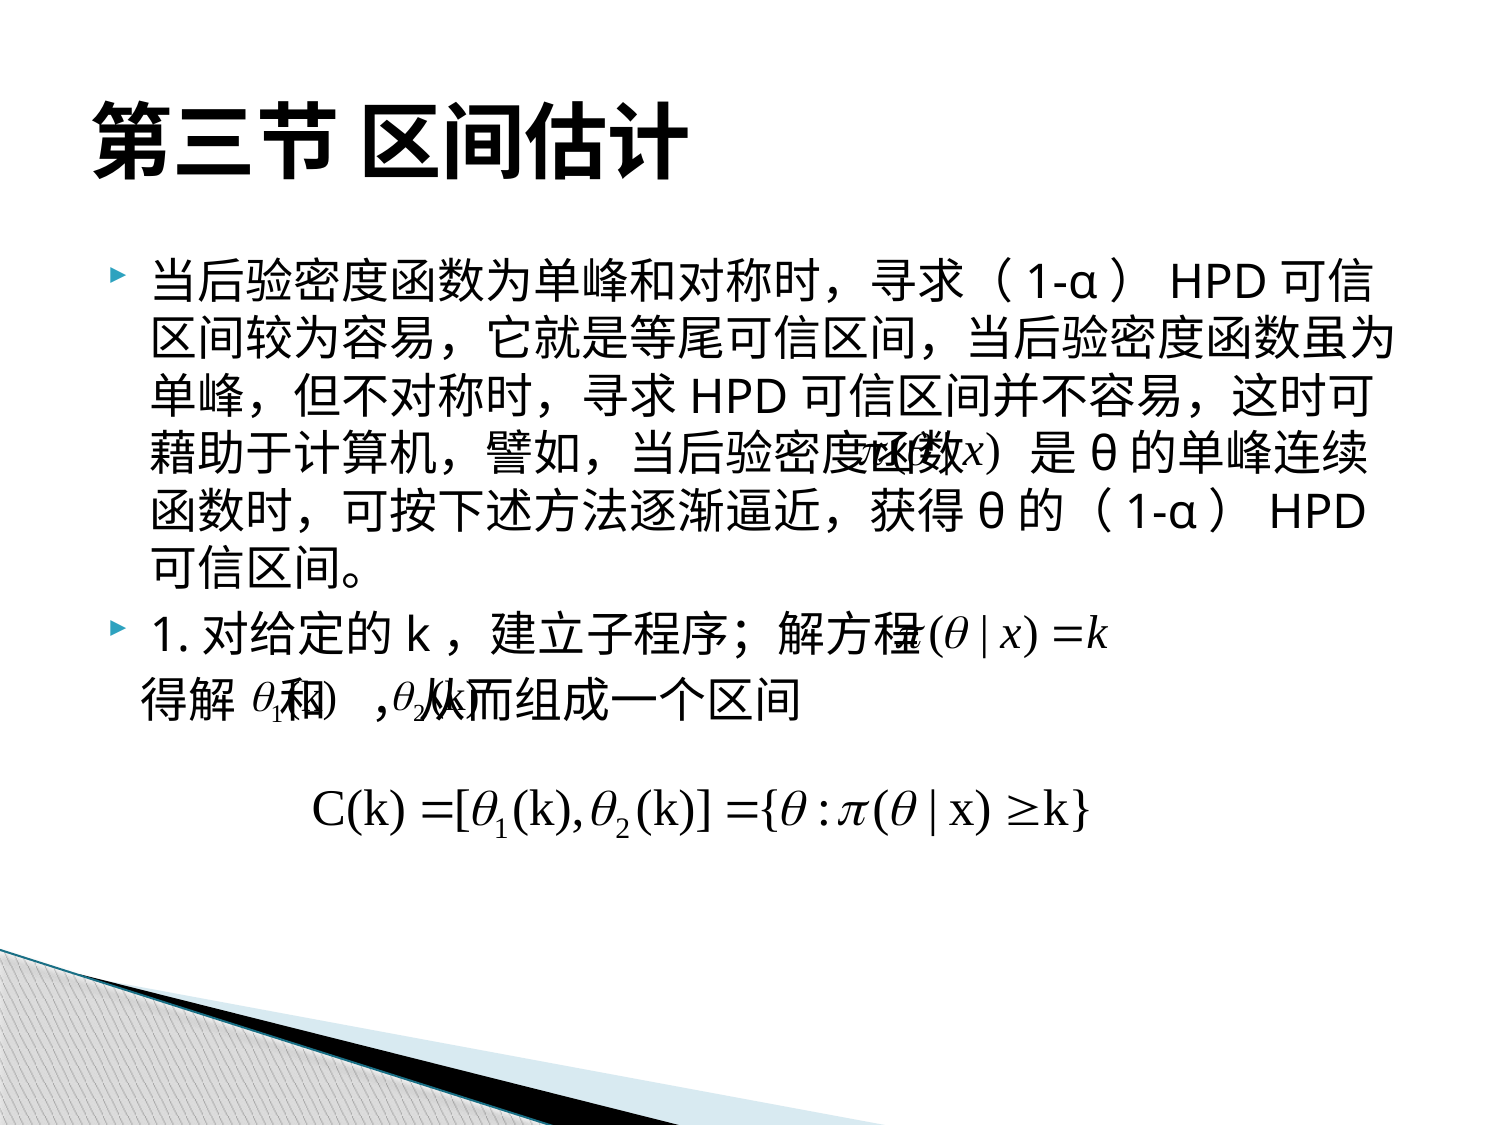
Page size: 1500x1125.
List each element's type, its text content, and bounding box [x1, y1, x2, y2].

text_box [386, 667, 487, 733]
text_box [304, 773, 1100, 851]
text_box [890, 604, 1122, 669]
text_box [852, 421, 1009, 486]
title 第三节 区间估计 [75, 45, 1425, 233]
list 当后验密度函数为单峰和对称时，寻求（1-α）HPD可信区间较为容易，它就是等尾可信区间，当后验密度函数虽为单峰，但不对称时，寻求HPD可信区间并不容易，这时可藉助于计算机，譬如，当后验密度函数 是θ的单峰连续函数时，可按下述方法逐渐逼近，获得θ的（1-α）HPD可信区间。 1.对给定的k，建立子程序；解方程 得解 和 ，从而组成一个区间 [75, 243, 1425, 986]
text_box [245, 667, 345, 734]
